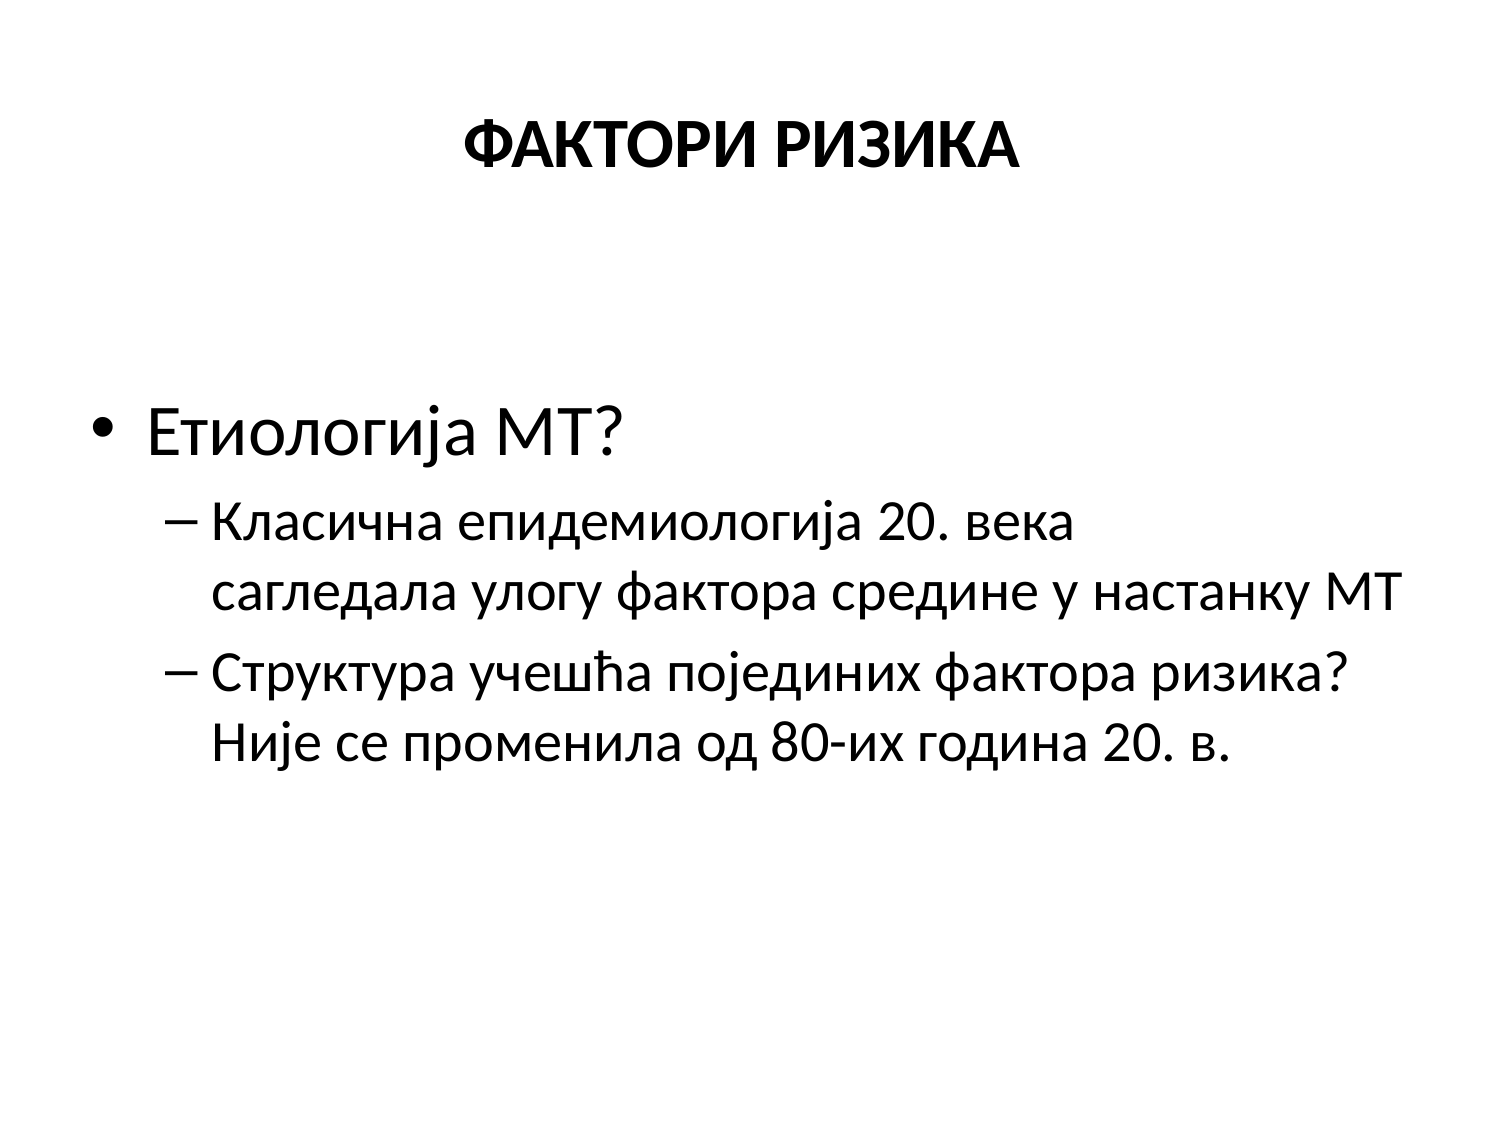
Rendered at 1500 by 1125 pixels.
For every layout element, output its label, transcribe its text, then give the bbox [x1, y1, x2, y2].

title ФАКТОРИ РИЗИКА [75, 45, 1425, 233]
list Етиологија МТ? Класична епидемиологија 20. века сагледала улогу фактора средине у настанку МТ Структура учешћа појединих фактора ризика? Није се променила од 80-их година 20. в. [75, 375, 1425, 1024]
